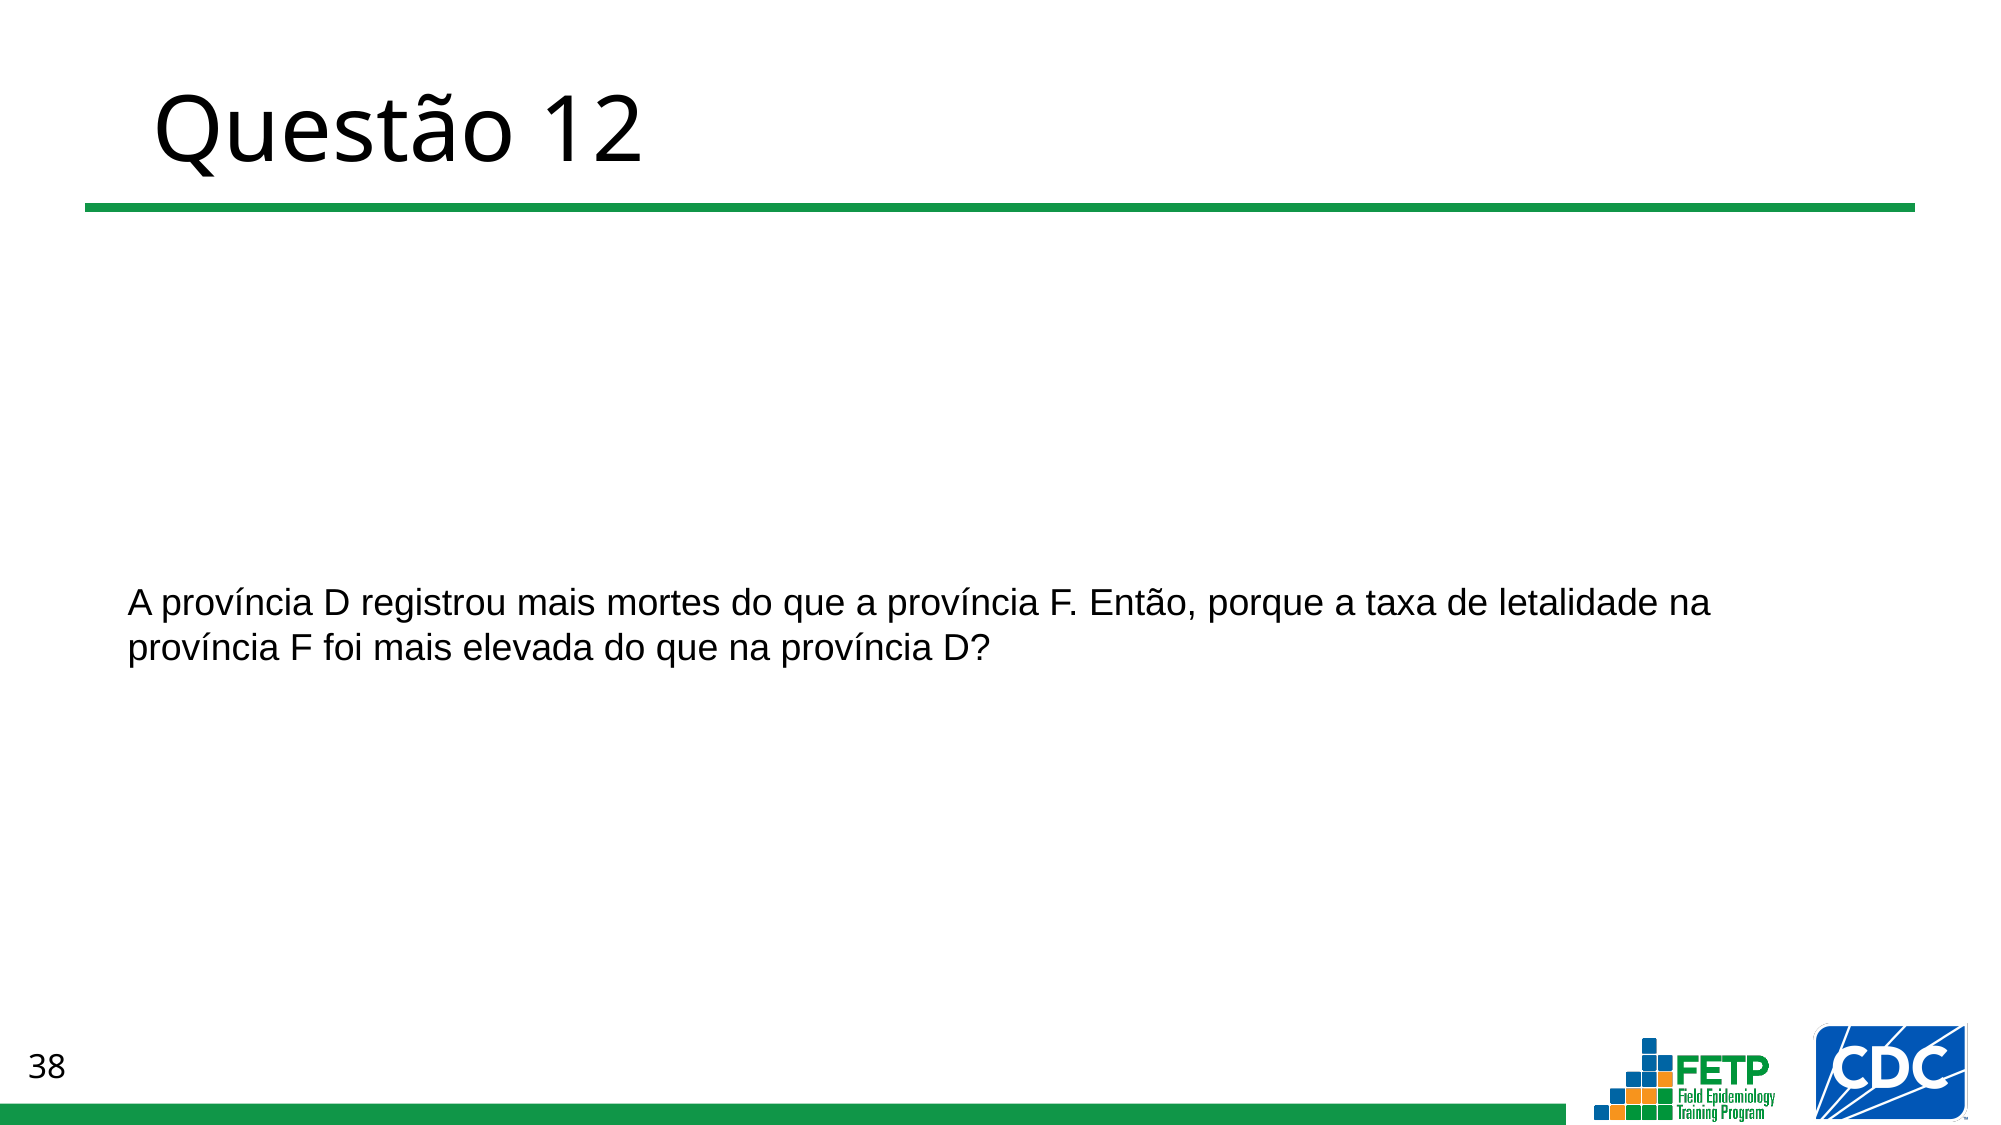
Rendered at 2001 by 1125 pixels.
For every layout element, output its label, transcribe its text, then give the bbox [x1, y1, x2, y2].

picture [1813, 1023, 1968, 1122]
title Questão 12 [137, 75, 1863, 207]
picture [1594, 1038, 1775, 1122]
list A província D registrou mais mortes do que a província F. Então, porque a taxa de letalidade na província F foi mais elevada do que na província D? [113, 242, 1887, 1004]
